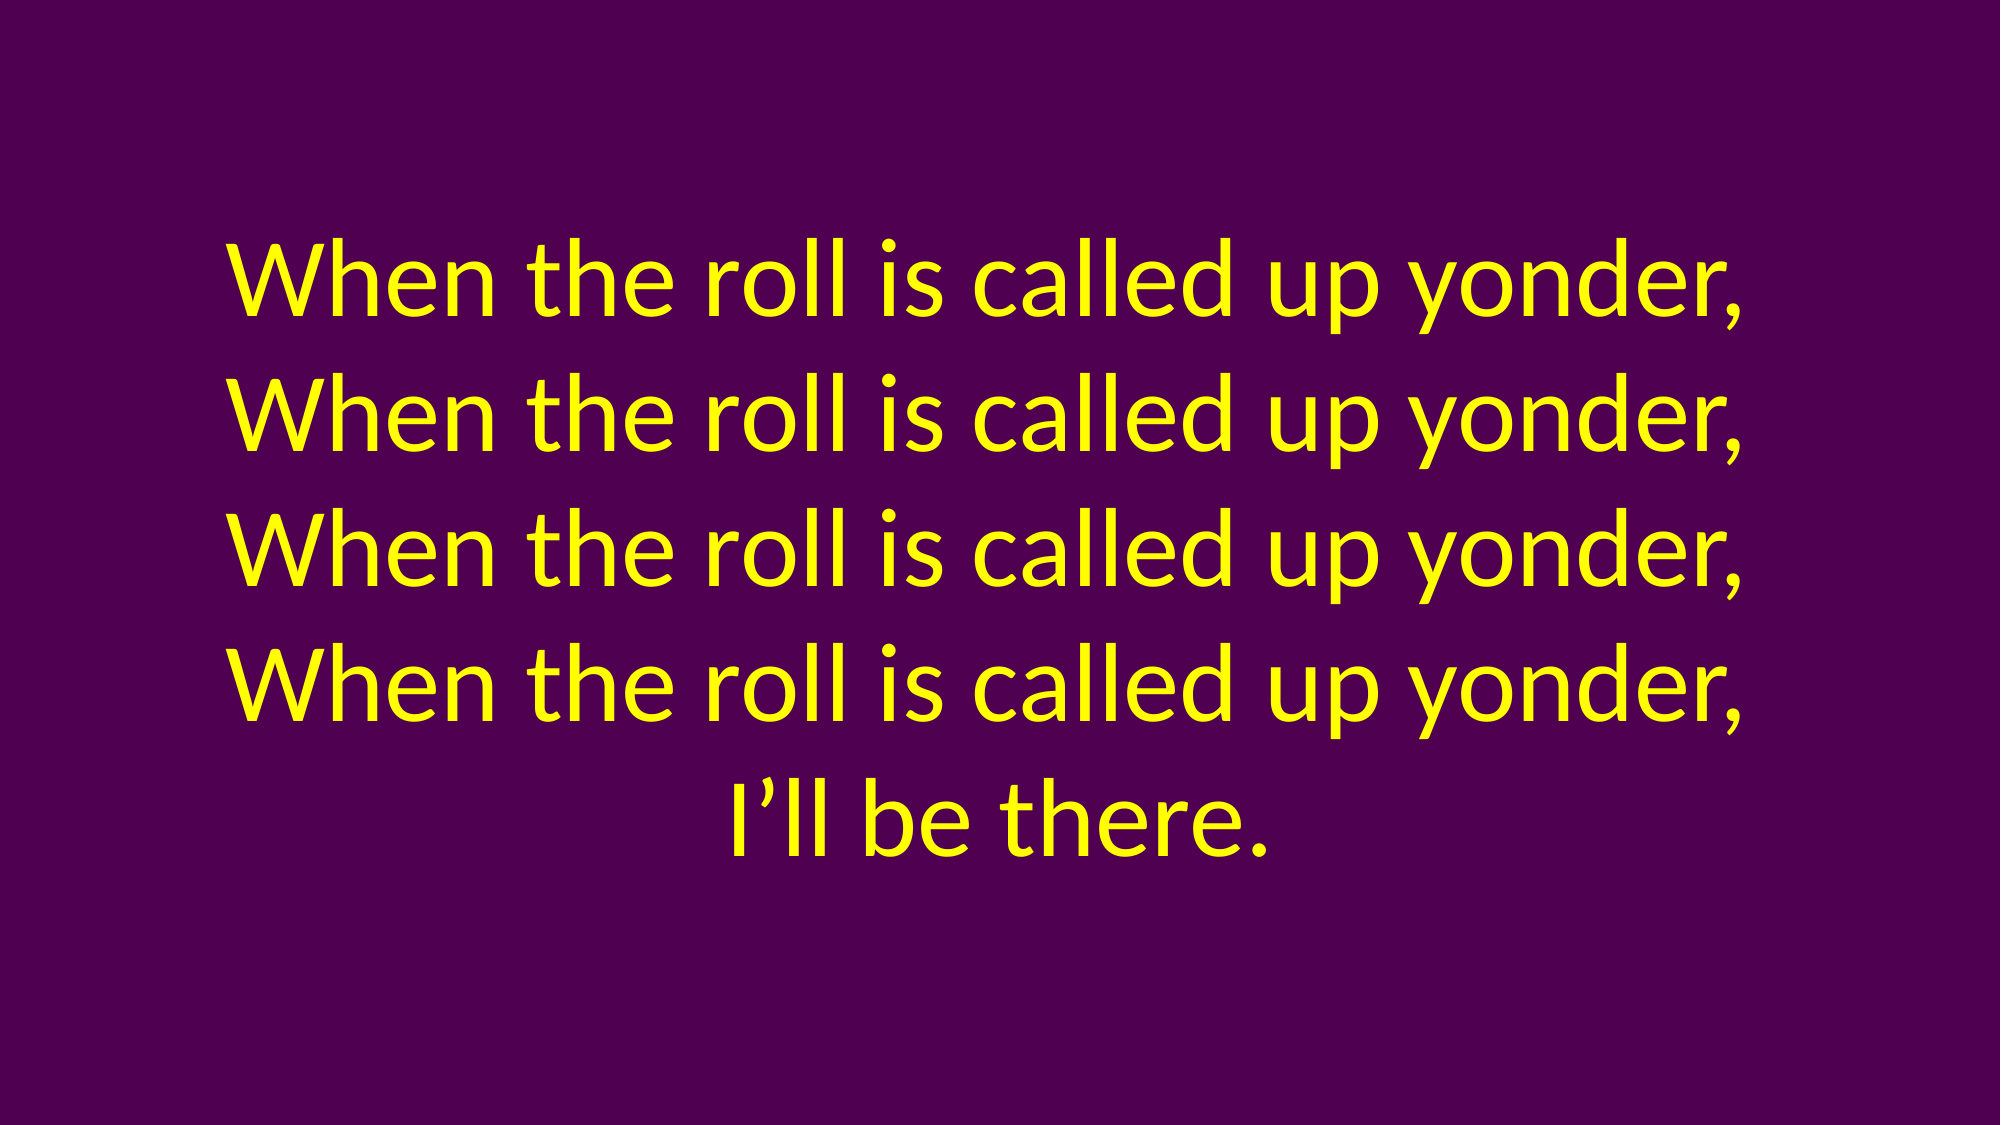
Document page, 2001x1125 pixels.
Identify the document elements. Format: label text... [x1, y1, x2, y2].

text_box When the roll is called up yonder, When the roll is called up yonder, When the roll is called up yonder, When the roll is called up yonder, I’ll be there. [0, 196, 2000, 887]
